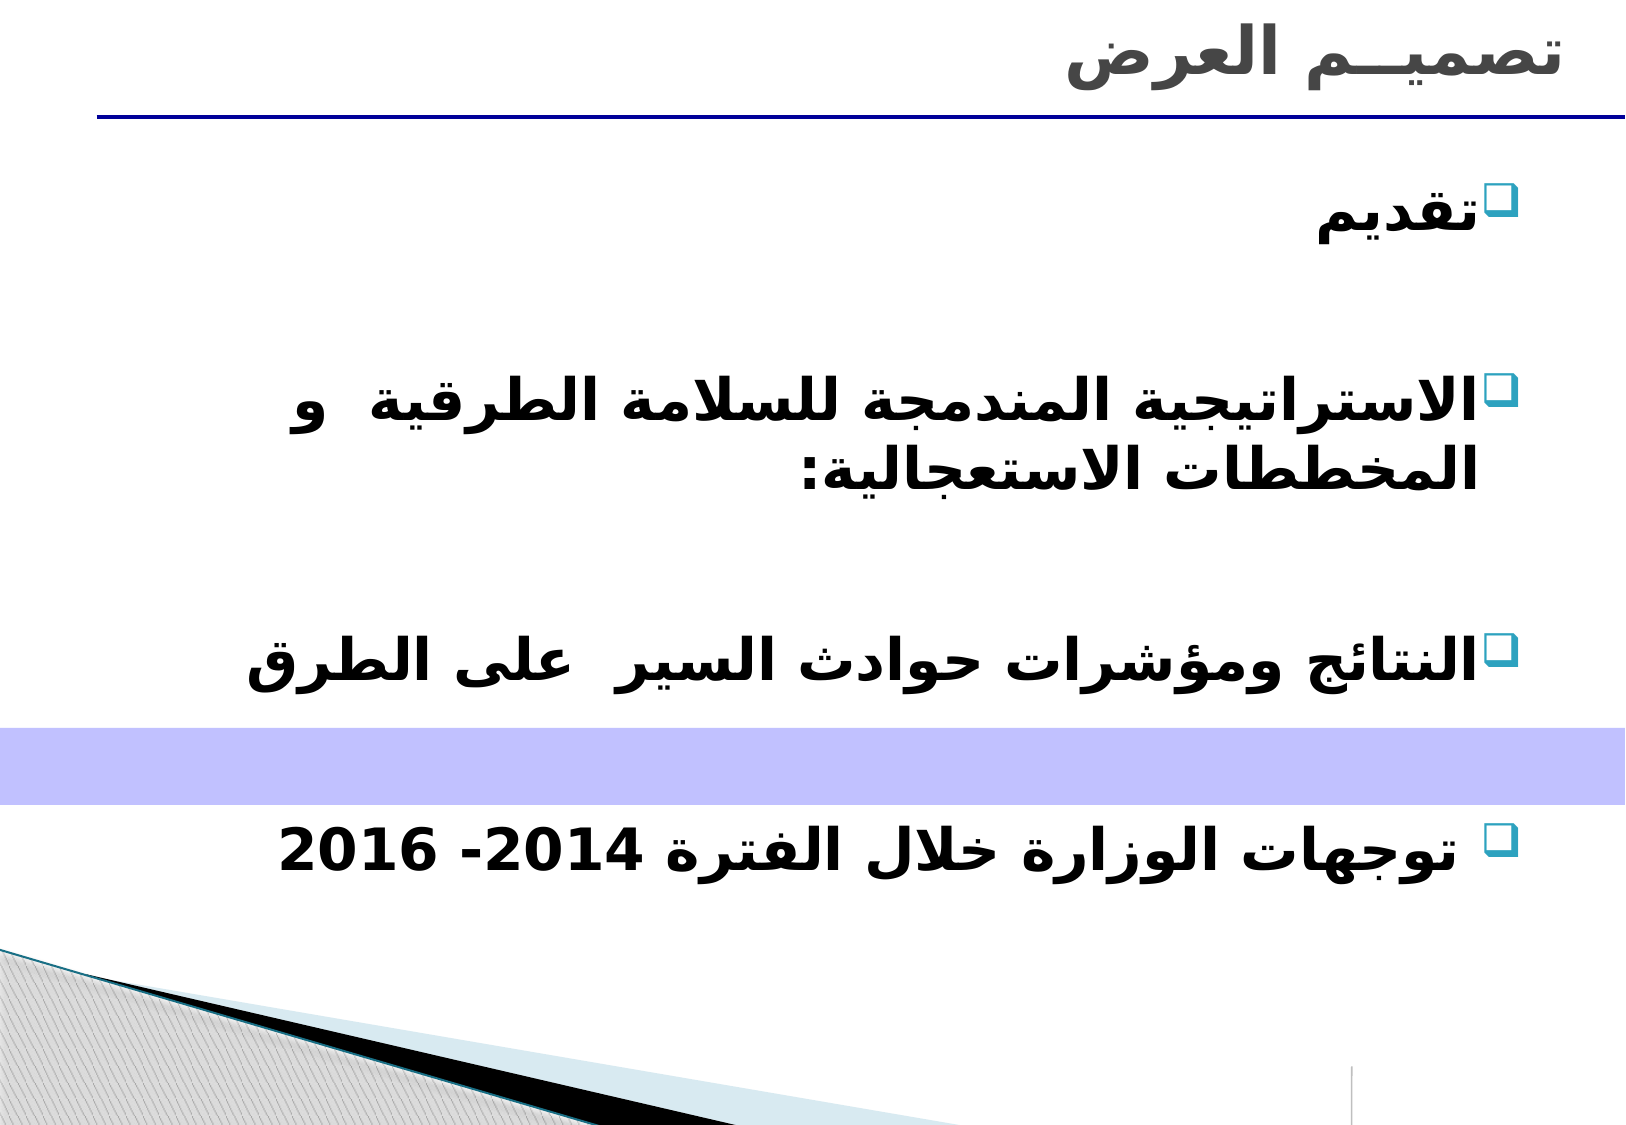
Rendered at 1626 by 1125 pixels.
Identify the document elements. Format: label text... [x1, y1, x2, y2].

text_box [0, 727, 1625, 805]
title تصميــم العرض [100, 0, 1581, 96]
list تقديم الاستراتيجية المندمجة للسلامة الطرقية و المخططات الاستعجالية: النتائج ومؤشرات حوادث السير على الطرق توجهات الوزارة خلال الفترة 2014- 2016 [109, 805, 1556, 985]
list تقديم الاستراتيجية المندمجة للسلامة الطرقية و المخططات الاستعجالية: النتائج ومؤشرات حوادث السير على الطرق توجهات الوزارة خلال الفترة 2014- 2016 [109, 163, 1556, 727]
